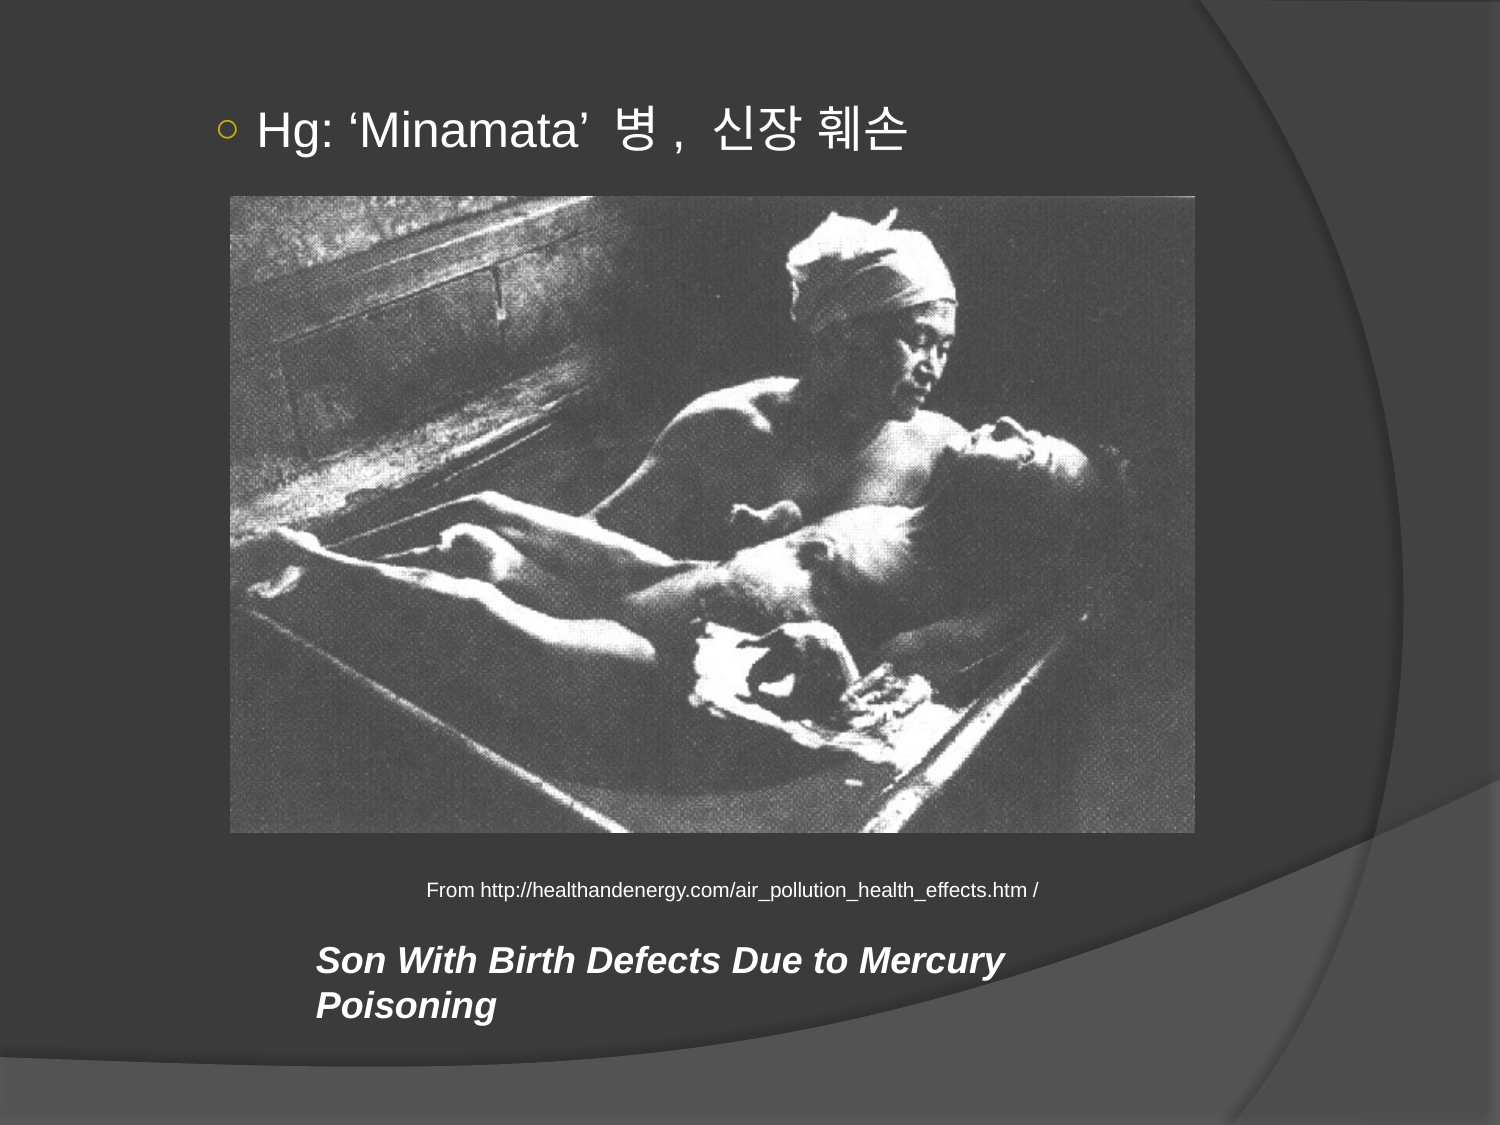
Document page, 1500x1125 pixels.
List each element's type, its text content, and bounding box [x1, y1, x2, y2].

list Hg: ‘Minamata’ 병, 신장 훼손 [76, 90, 1471, 185]
text_box From http://healthandenergy.com/air_pollution_health_effects.htm / [411, 869, 1054, 910]
text_box Son With Birth Defects Due to Mercury Poisoning [301, 928, 1052, 1034]
picture [229, 196, 1195, 833]
